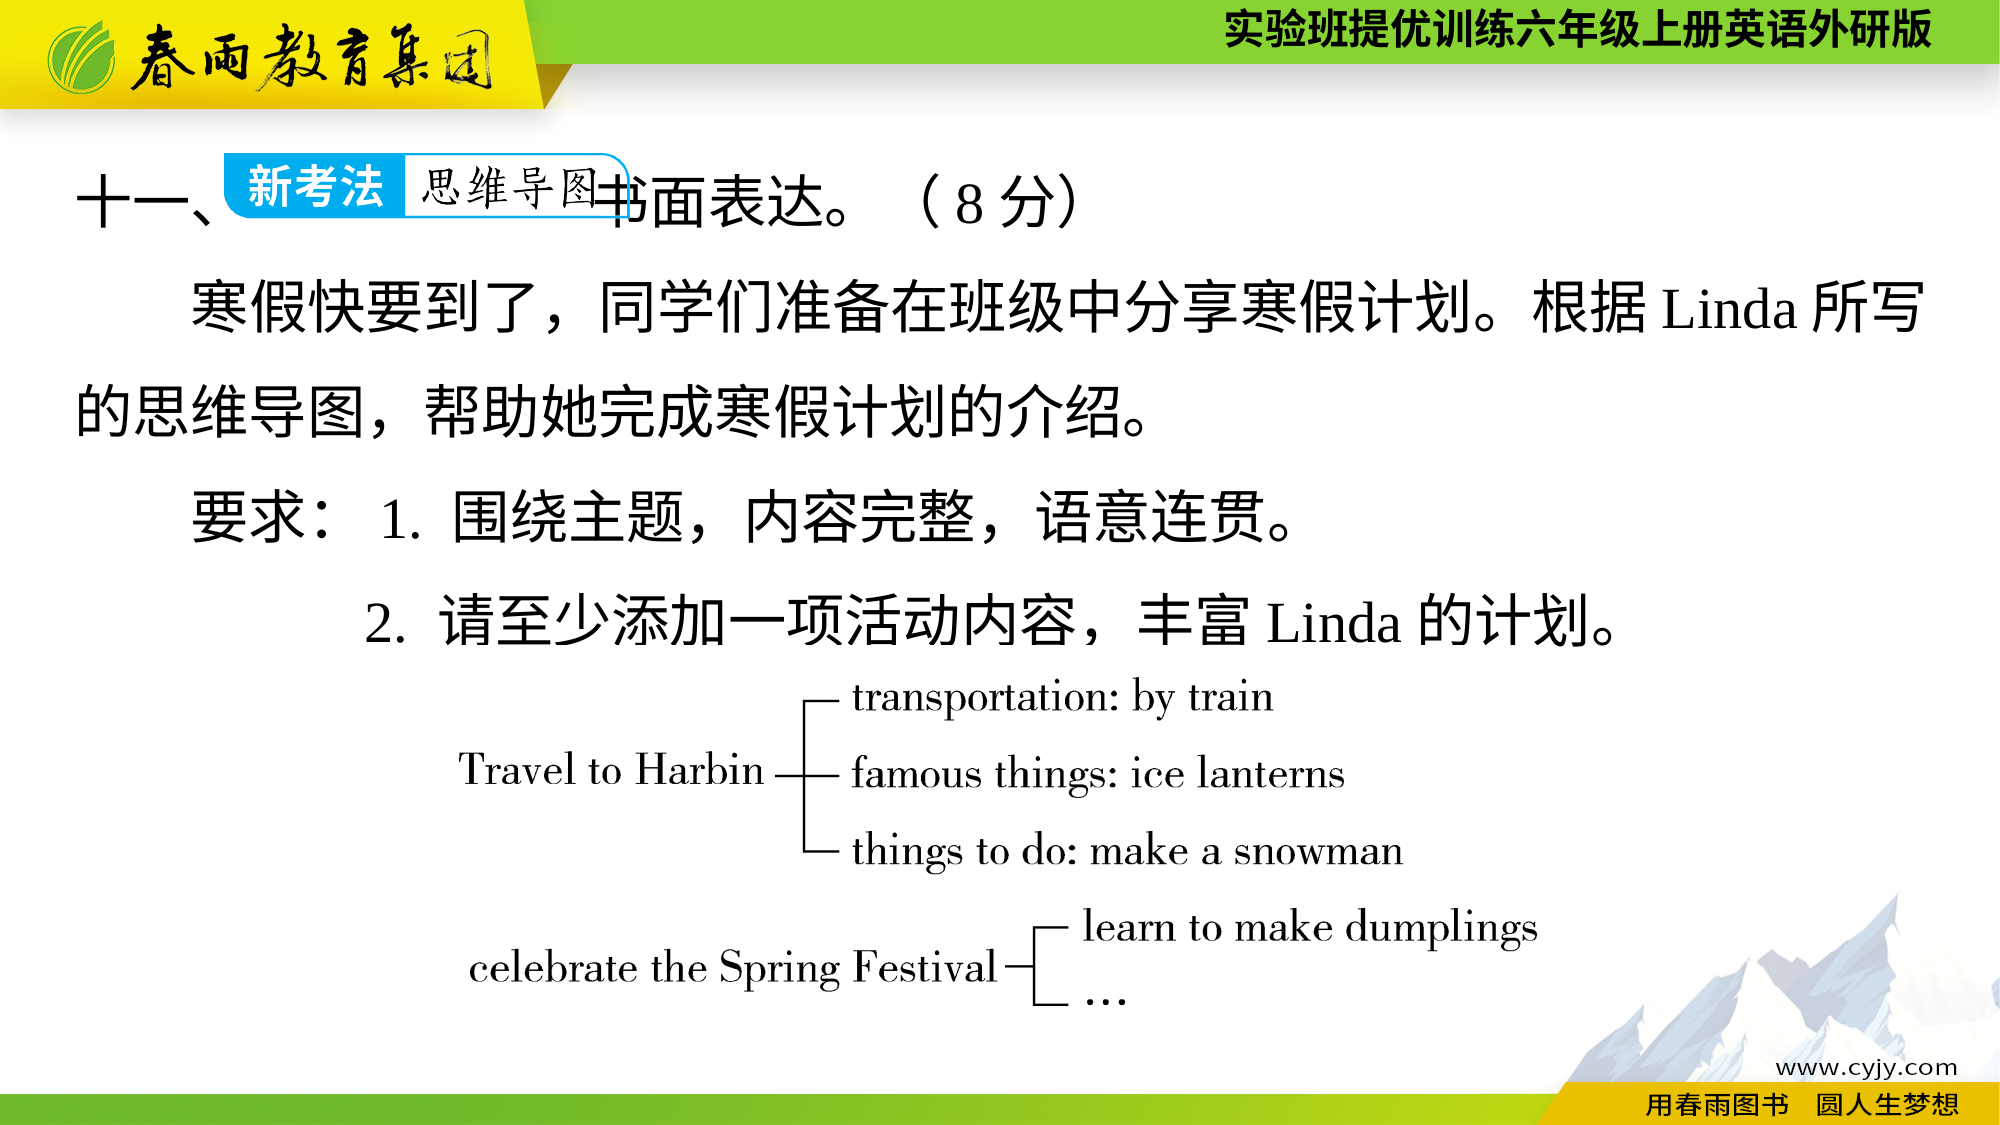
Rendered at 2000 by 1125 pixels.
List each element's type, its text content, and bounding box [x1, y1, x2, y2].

list 十一、 书面表达。（8分） 寒假快要到了，同学们准备在班级中分享寒假计划。根据Linda所写的思维导图，帮助她完成寒假计划的介绍。 要求：1. 围绕主题，内容完整，语意连贯。 2. 请至少添加一项活动内容，丰富Linda的计划。 [59, 122, 1944, 668]
picture [0, 0, 2000, 1125]
